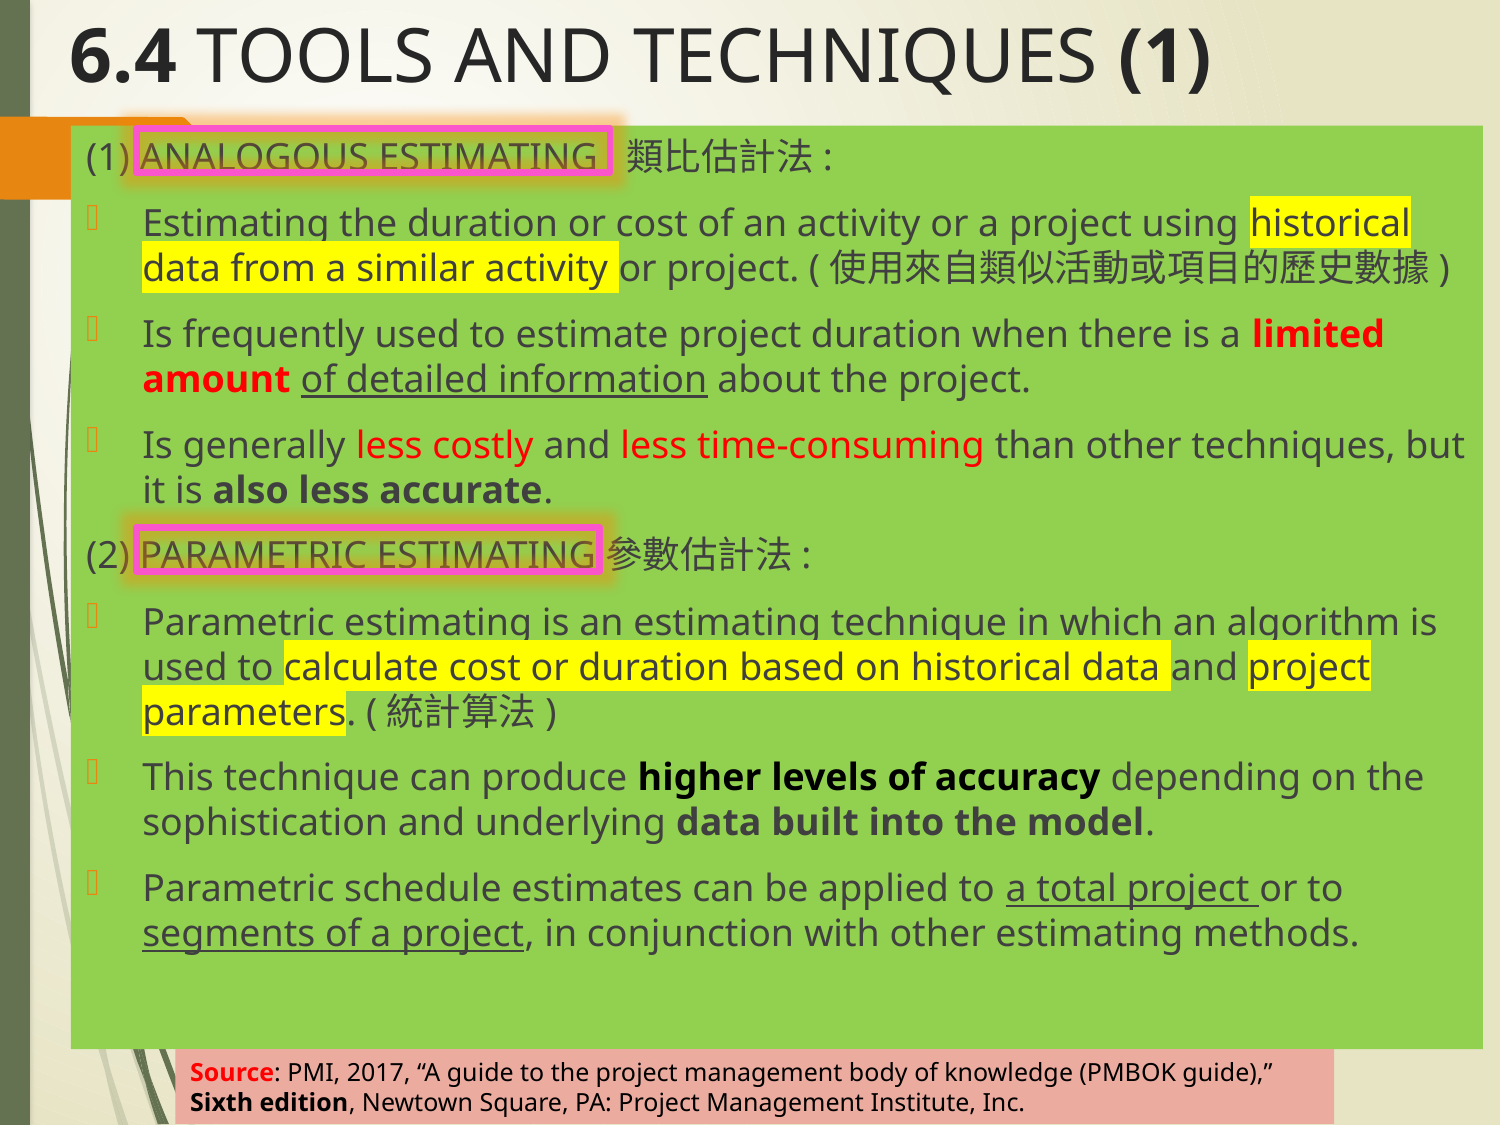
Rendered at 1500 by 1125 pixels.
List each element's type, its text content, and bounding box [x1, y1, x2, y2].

title 6.4 TOOLS AND TECHNIQUES (1) [54, 0, 1500, 110]
text_box [135, 127, 611, 174]
text_box [135, 526, 601, 573]
list (1) ANALOGOUS ESTIMATING 類比估計法: Estimating the duration or cost of an activity or a project using historical data from a similar activity or project. (使用來自類似活動或項目的歷史數據) Is frequently used to estimate project duration when there is a limited amount of detailed information about the project. Is generally less costly and less time-consuming than other techniques, but it is also less accurate. (2) PARAMETRIC ESTIMATING參數估計法: Parametric estimating is an estimating technique in which an algorithm is used to calculate cost or duration based on historical data and project parameters. (統計算法) This technique can produce higher levels of accuracy depending on the sophistication and underlying data built into the model. Parametric schedule estimates can be applied to a total project or to segments of a project, in conjunction with other estimating methods. [70, 125, 1483, 1050]
text_box Source: PMI, 2017, “A guide to the project management body of knowledge (PMBOK guide),” Sixth edition, Newtown Square, PA: Project Management Institute, Inc. [175, 1049, 1335, 1124]
